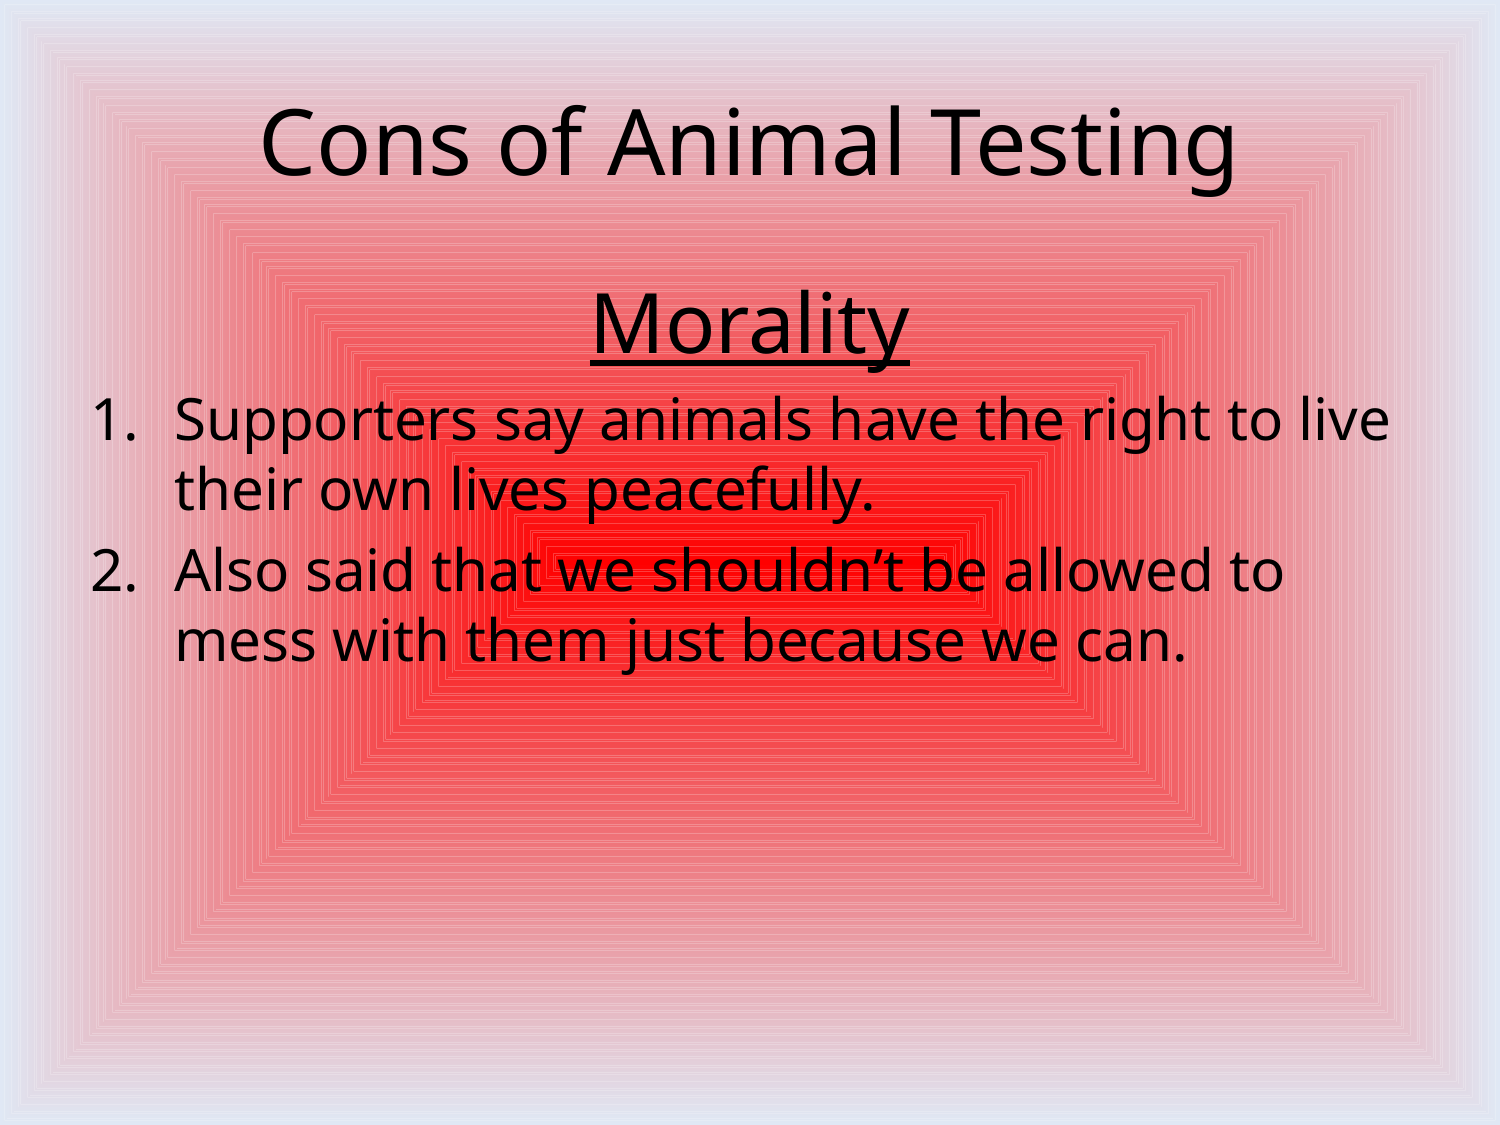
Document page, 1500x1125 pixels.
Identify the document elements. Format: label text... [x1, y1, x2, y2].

title Cons of Animal Testing [75, 45, 1425, 233]
list Morality Supporters say animals have the right to live their own lives peacefully. Also said that we shouldn’t be allowed to mess with them just because we can. [75, 262, 1425, 1005]
